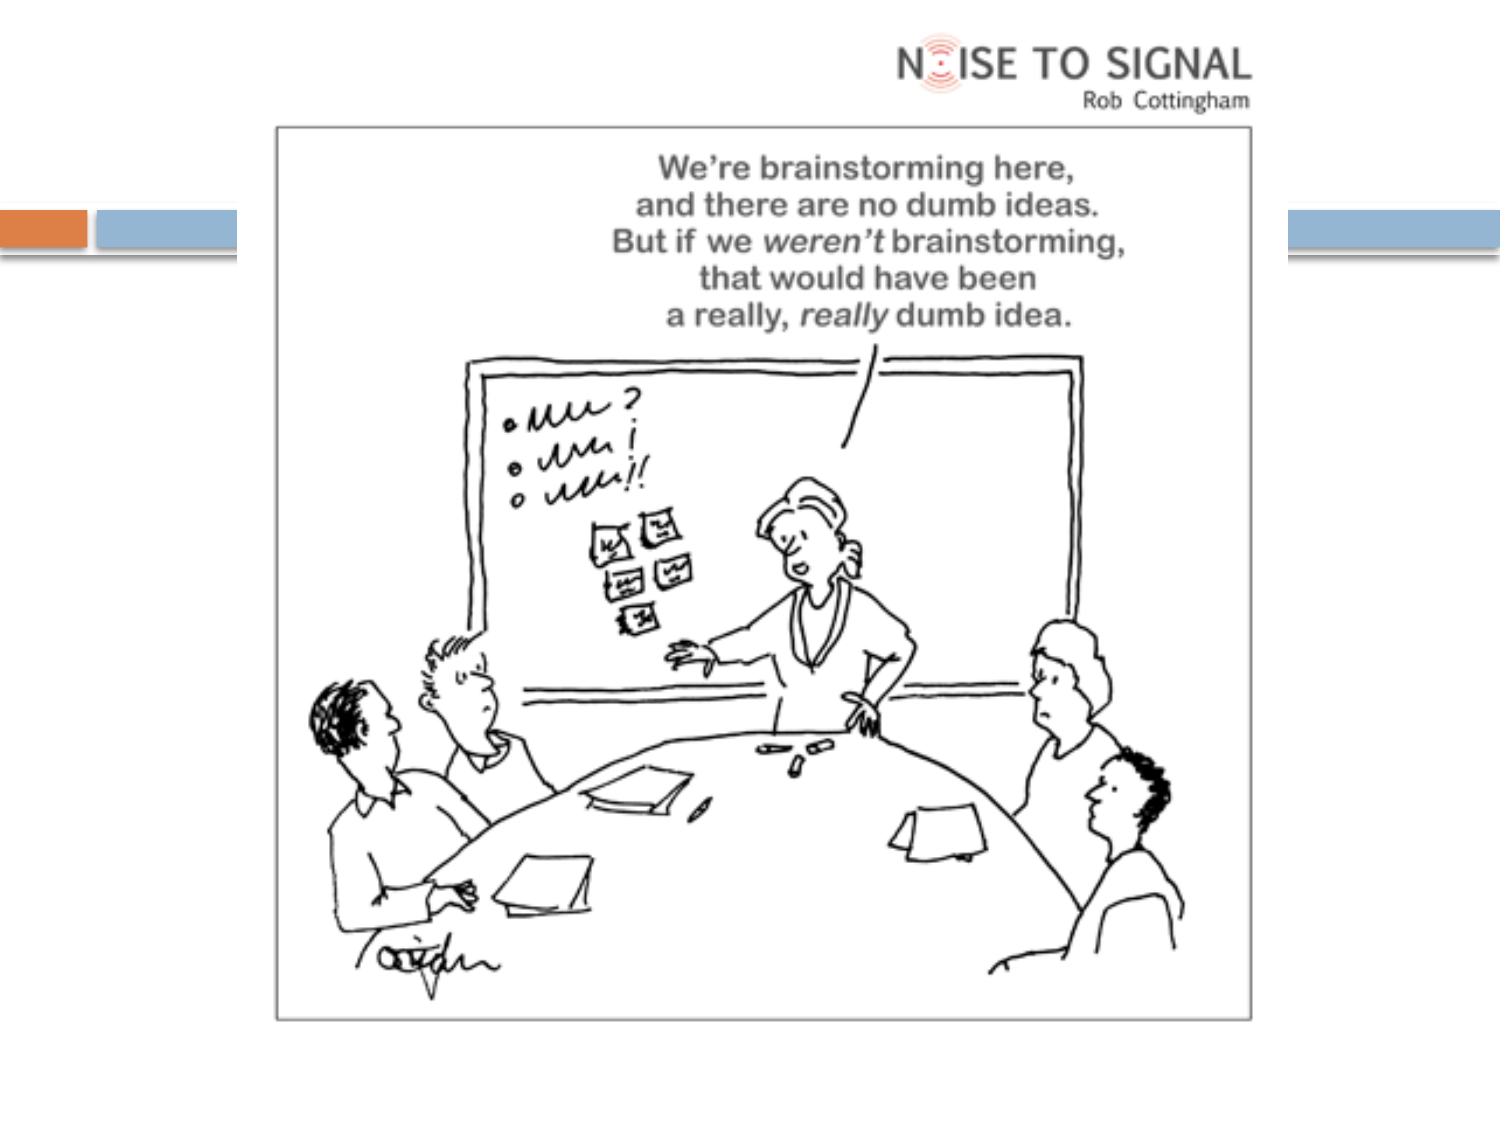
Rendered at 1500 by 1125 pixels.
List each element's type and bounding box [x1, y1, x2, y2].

picture [237, 24, 1288, 1085]
